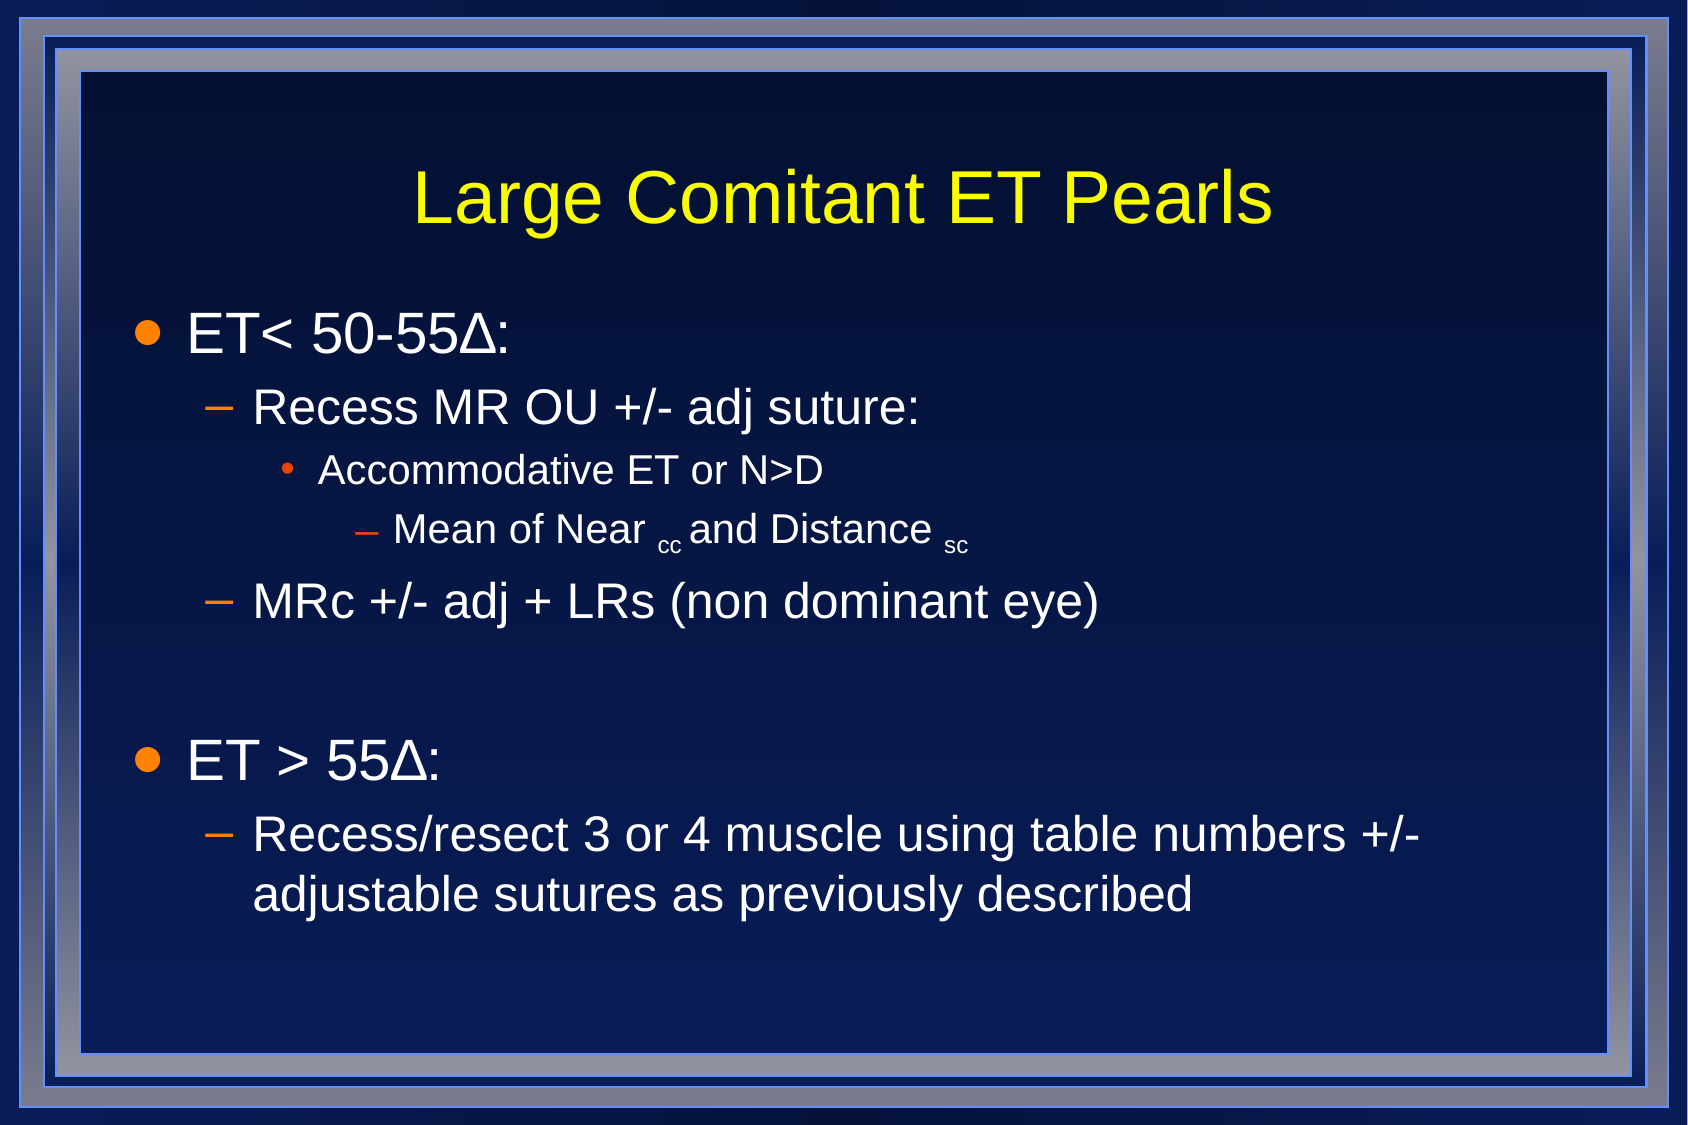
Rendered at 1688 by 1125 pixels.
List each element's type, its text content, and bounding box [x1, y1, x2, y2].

title Large Comitant ET Pearls [206, 99, 1482, 287]
list ET< 50-55∆: Recess MR OU +/- adj suture: Accommodative ET or N>D Mean of Near cc and Distance sc MRc +/- adj + LRs (non dominant eye) ET > 55∆: Recess/resect 3 or 4 muscle using table numbers +/- adjustable sutures as previously described [115, 287, 1572, 1025]
